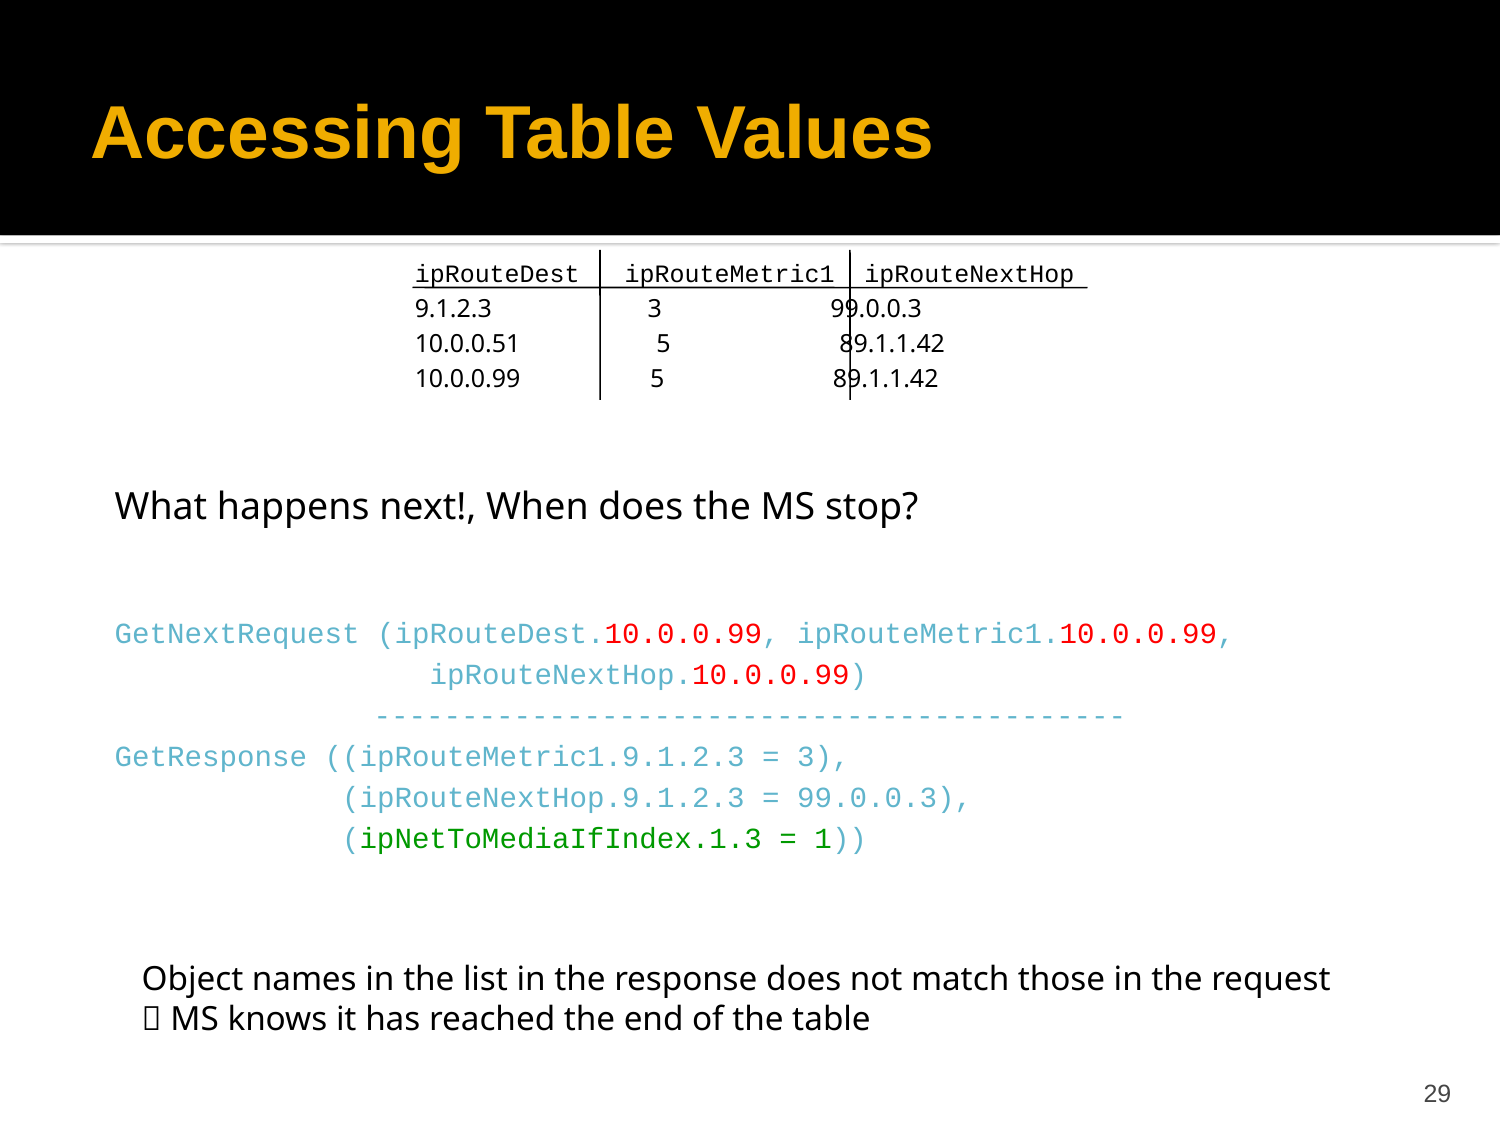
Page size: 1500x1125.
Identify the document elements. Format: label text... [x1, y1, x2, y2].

slide_number 29 [1345, 1062, 1467, 1108]
text_box Object names in the list in the response does not match those in the request  MS knows it has reached the end of the table [126, 949, 1348, 1045]
title Accessing Table Values [75, 25, 1425, 231]
text_box What happens next!, When does the MS stop? GetNextRequest (ipRouteDest.10.0.0.99, ipRouteMetric1.10.0.0.99, ipRouteNextHop.10.0.0.99) ------------------------------------------- GetResponse ((ipRouteMetric1.9.1.2.3 = 3), (ipRouteNextHop.9.1.2.3 = 99.0.0.3), (ipNetToMediaIfIndex.1.3 = 1)) [99, 474, 1388, 1050]
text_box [399, 249, 1113, 413]
